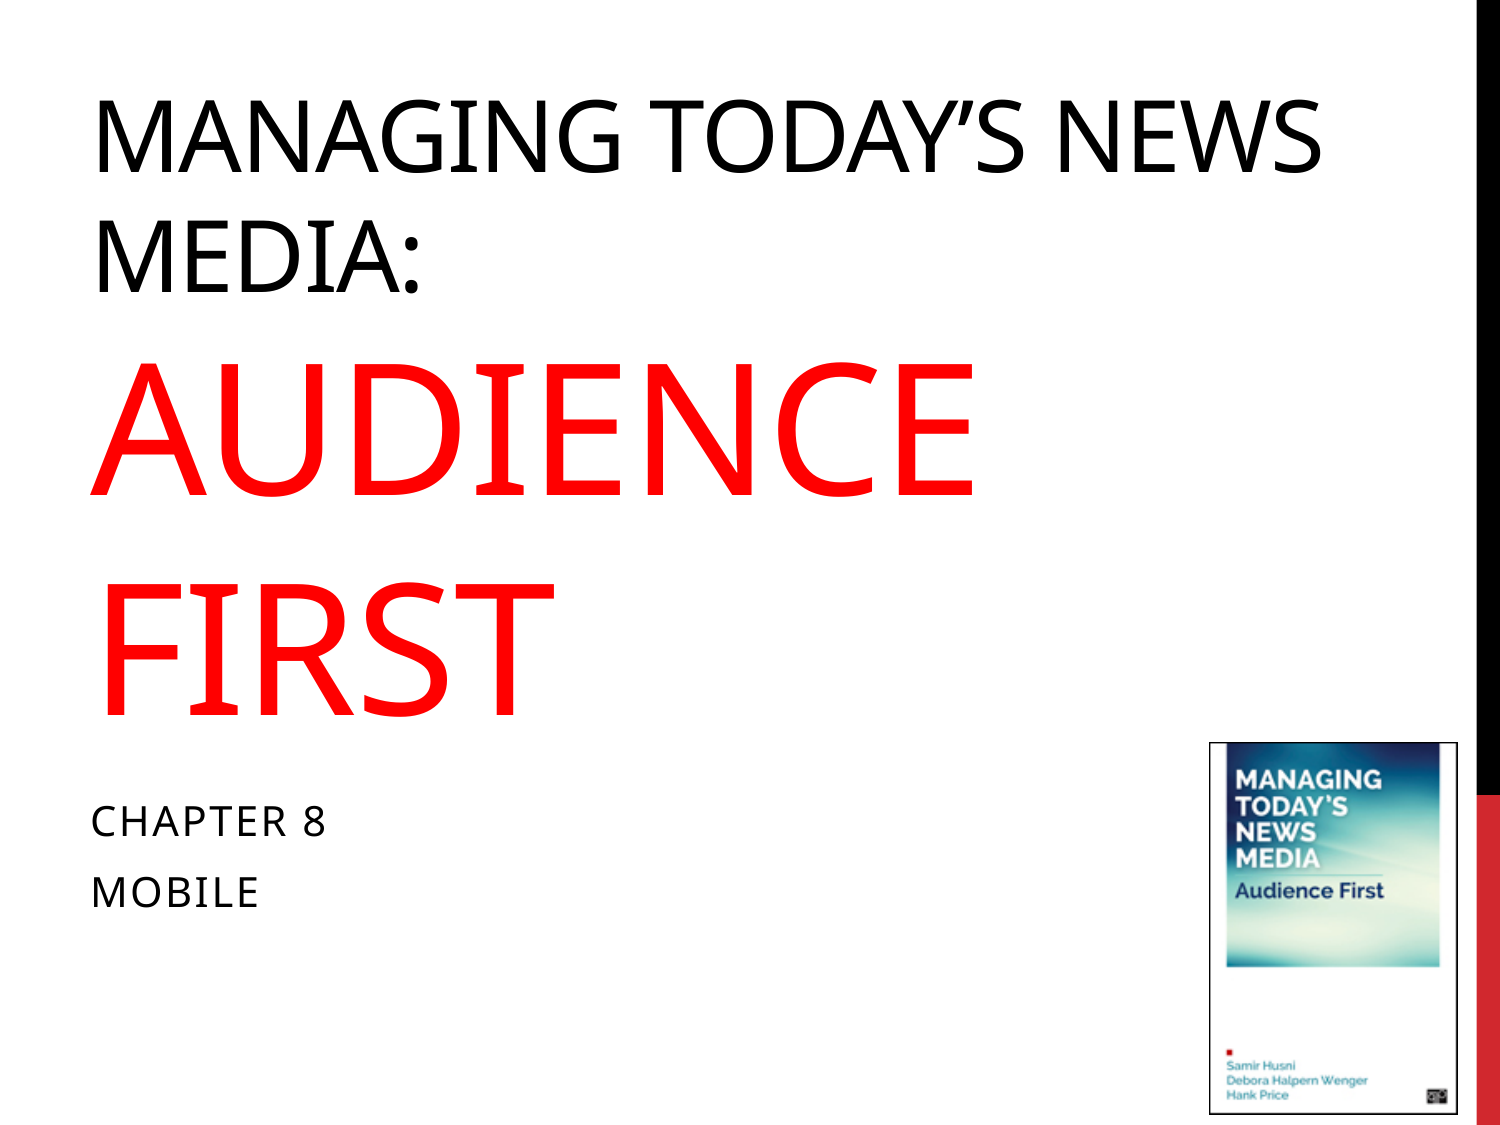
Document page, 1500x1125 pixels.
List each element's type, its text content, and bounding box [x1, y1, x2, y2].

subtitle Chapter 8 mobile [75, 787, 1200, 938]
title Managing Today’s News Media: Audience First [75, 37, 1350, 788]
picture [1208, 742, 1458, 1115]
